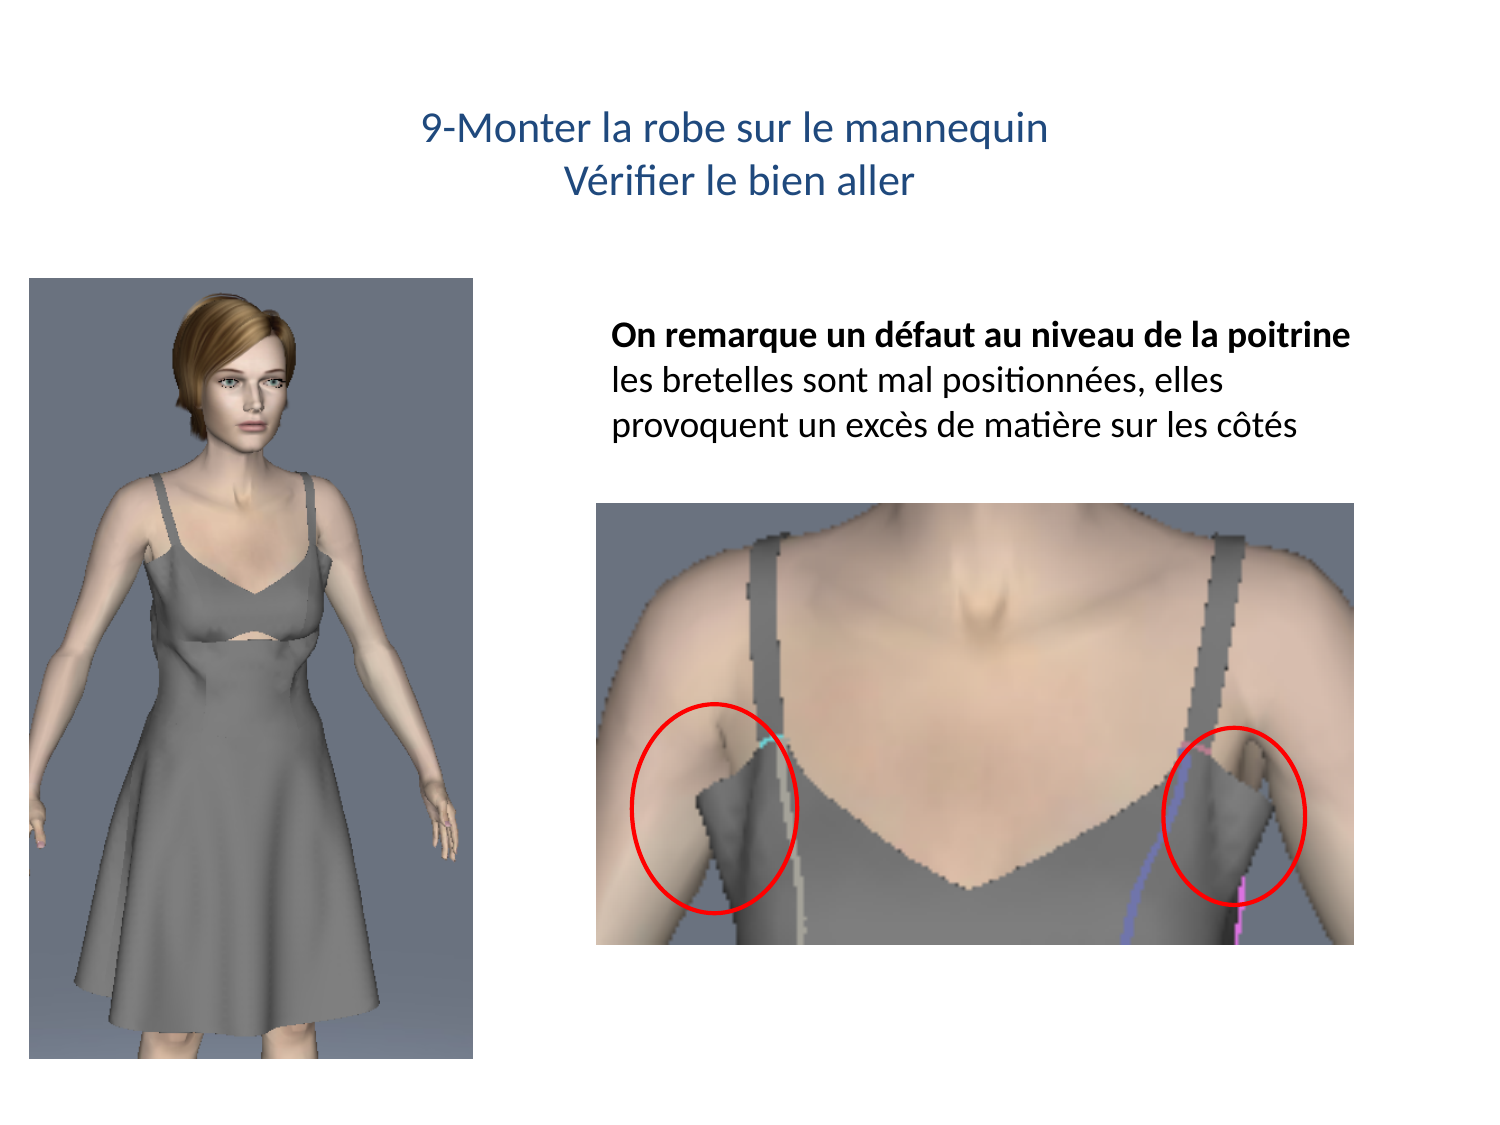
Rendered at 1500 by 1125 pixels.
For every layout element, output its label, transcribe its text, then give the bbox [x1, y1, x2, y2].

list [29, 278, 474, 1059]
text_box On remarque un défaut au niveau de la poitrine les bretelles sont mal positionnées, elles provoquent un excès de matière sur les côtés [596, 302, 1412, 453]
title 9-Monter la robe sur le mannequin Vérifier le bien aller [64, 90, 1415, 278]
picture [596, 503, 1354, 945]
